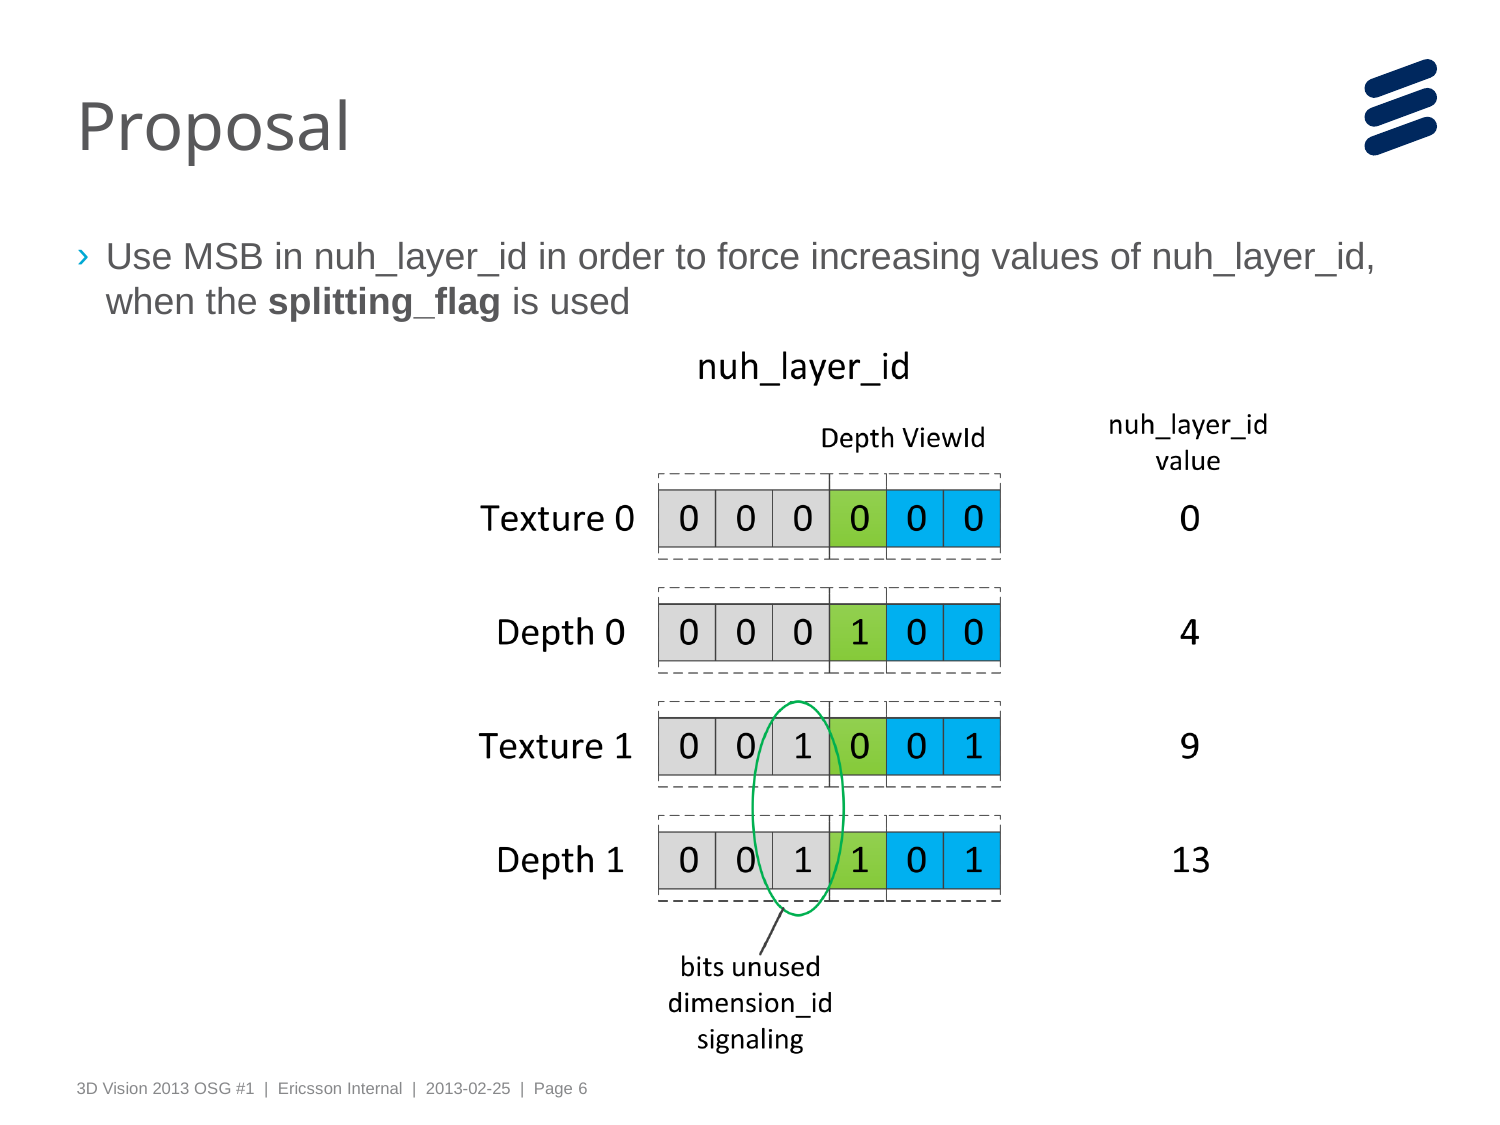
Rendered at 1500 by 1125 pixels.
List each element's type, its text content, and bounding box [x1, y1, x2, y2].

title Proposal [64, 91, 1295, 173]
picture [477, 336, 1282, 1058]
list Use MSB in nuh_layer_id in order to force increasing values of nuh_layer_id, when the splitting_flag is used [64, 231, 1436, 374]
